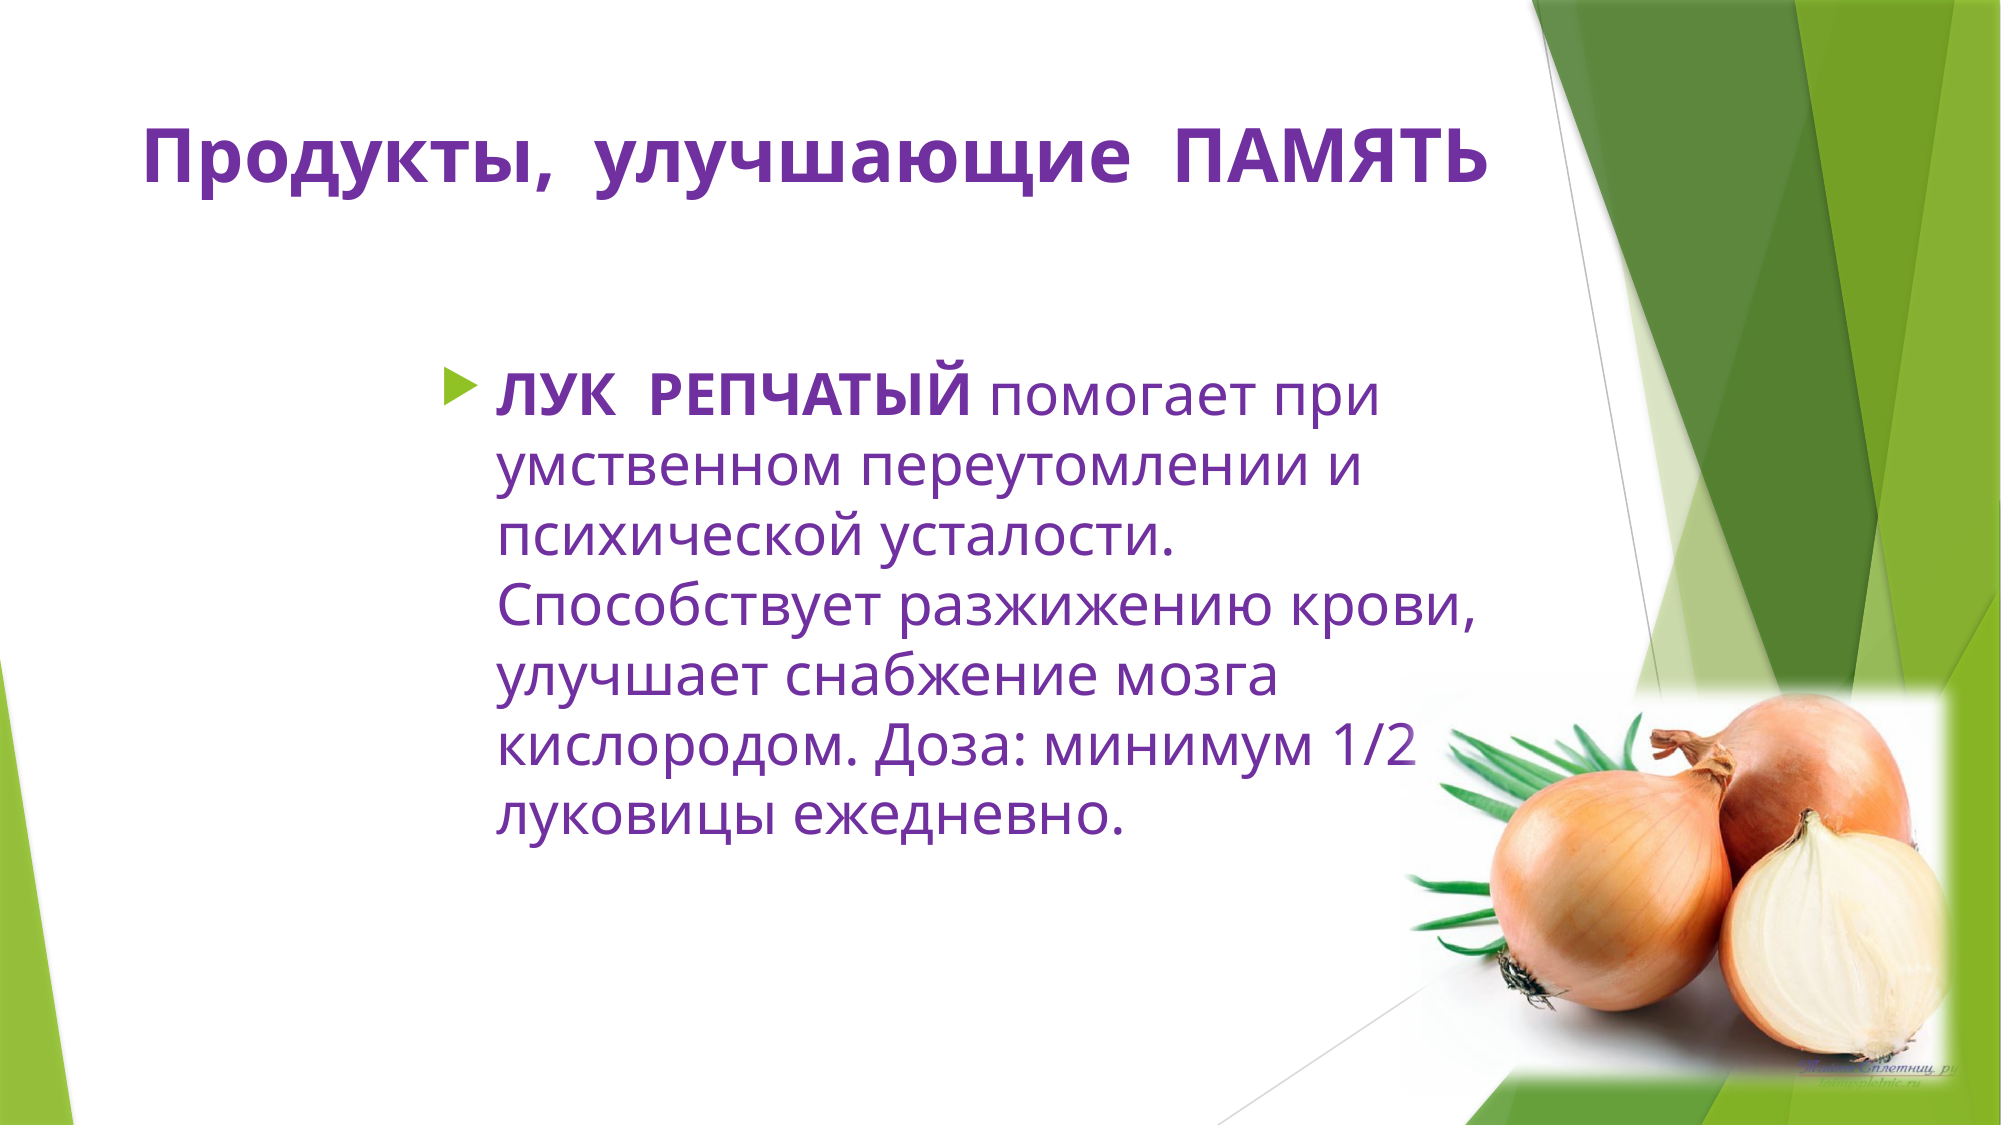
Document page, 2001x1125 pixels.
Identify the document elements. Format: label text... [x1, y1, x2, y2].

picture [1398, 671, 1966, 1097]
title Продукты, улучшающие ПАМЯТЬ [111, 99, 1522, 317]
list ЛУК РЕПЧАТЫЙ помогает при умственном переутомлении и психической усталости. Способствует разжижению крови, улучшает снабжение мозга кислородом. Доза: минимум 1/2 луковицы ежедневно. [424, 350, 1505, 1059]
